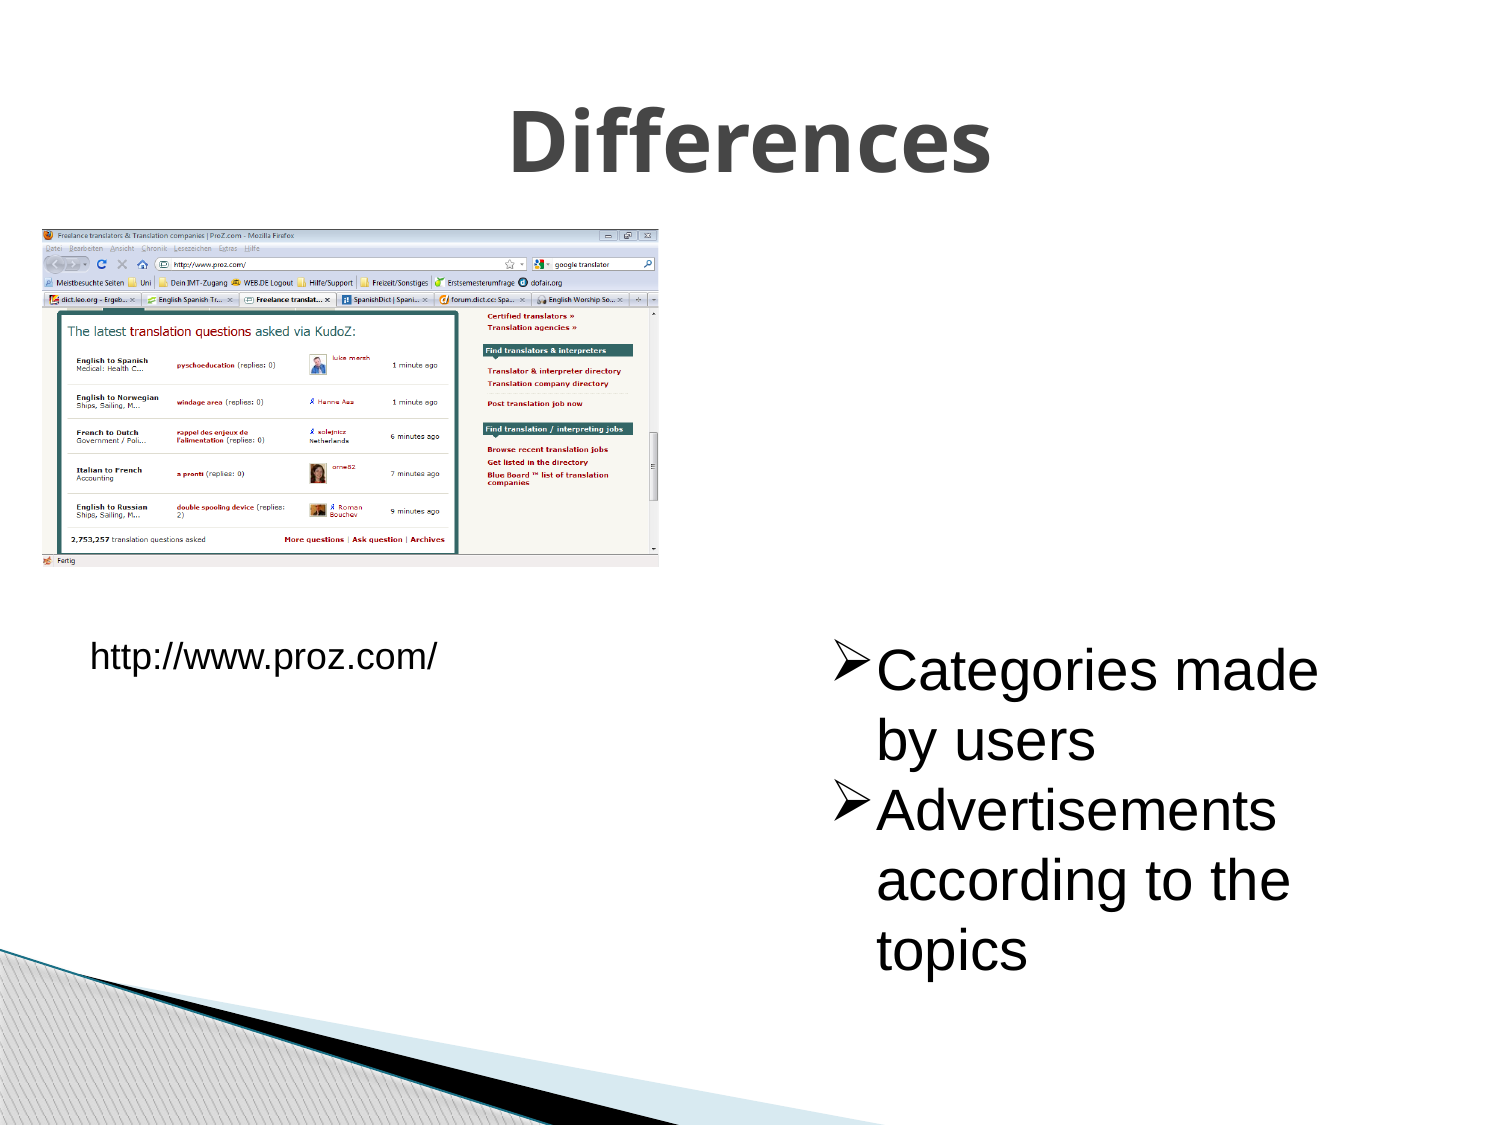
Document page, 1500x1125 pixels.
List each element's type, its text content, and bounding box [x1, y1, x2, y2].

title Differences [75, 45, 1425, 233]
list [37, 224, 663, 572]
text_box http://www.proz.com/ [74, 624, 463, 685]
text_box Categories made by users Advertisements according to the topics [814, 624, 1365, 990]
